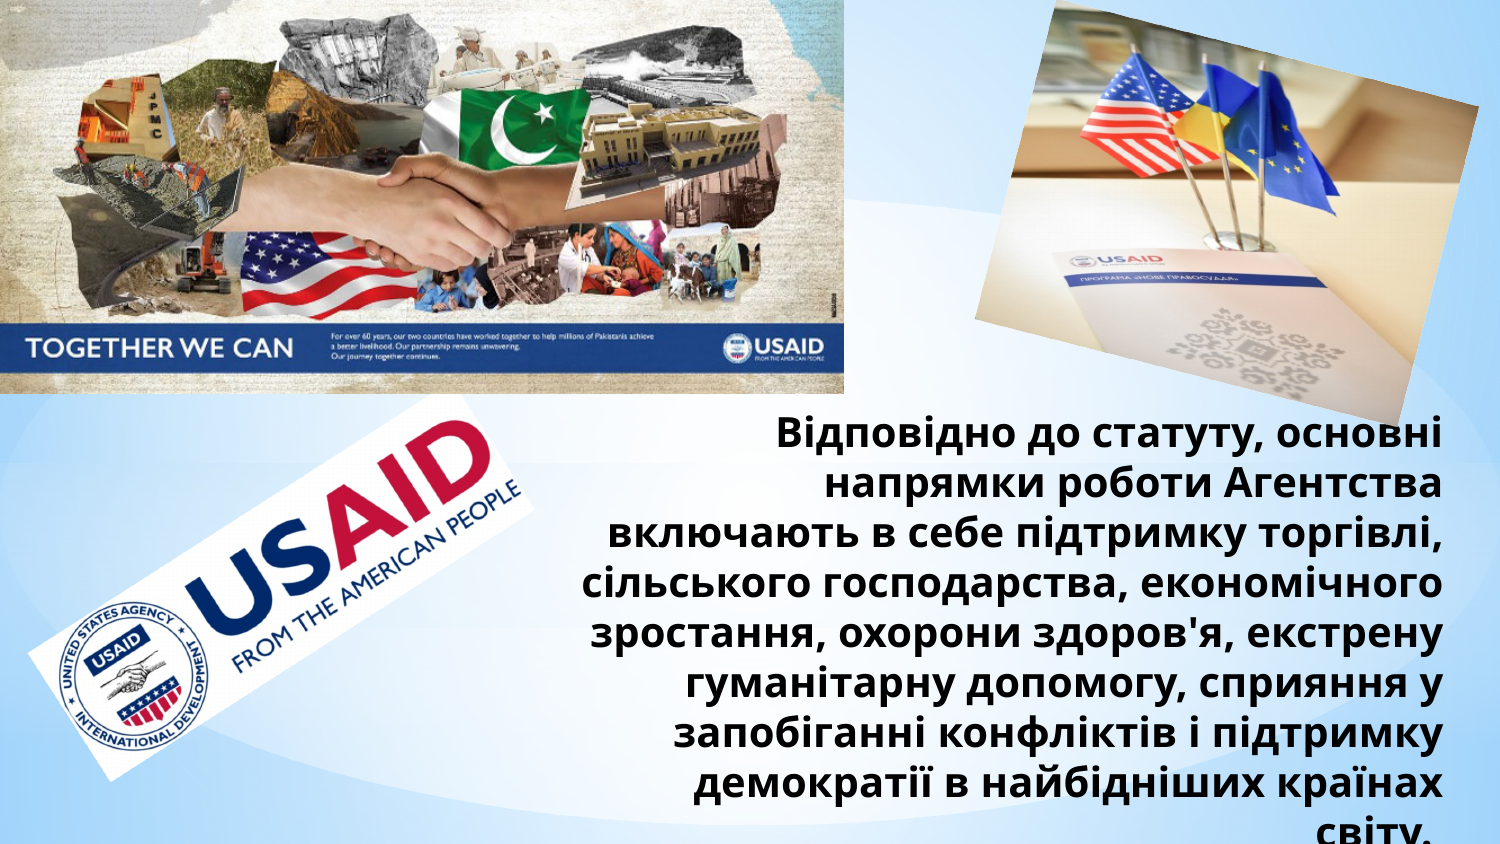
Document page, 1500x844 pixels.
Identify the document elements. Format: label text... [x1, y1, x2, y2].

picture [32, 659, 301, 781]
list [29, 504, 534, 659]
picture [0, 0, 844, 504]
picture [975, 0, 1478, 426]
title Відповідно до статуту, основні напрямки роботи Агентства включають в себе підтримку торгівлі, сільського господарства, економічного зростання, охорони здоров'я, екстрену гуманітарну допомогу, сприяння у запобіганні конфліктів і підтримку демократії в найбідніших країнах світу. [555, 398, 1459, 753]
